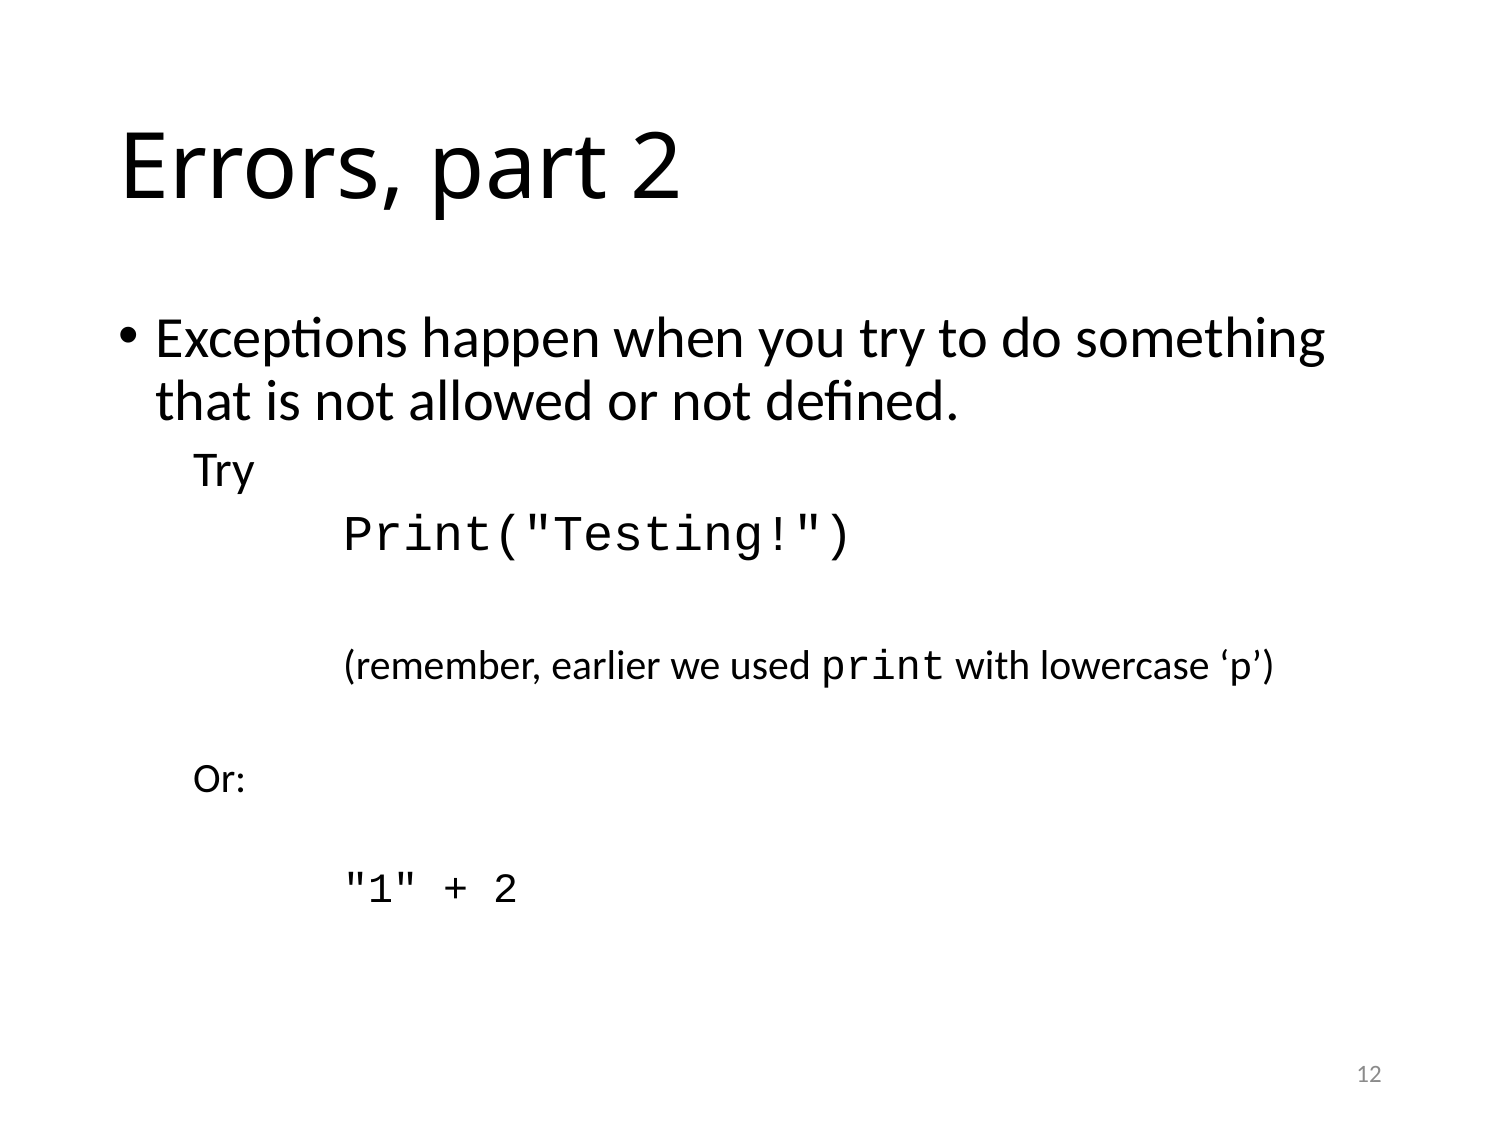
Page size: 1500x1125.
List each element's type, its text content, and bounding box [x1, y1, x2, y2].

title Errors, part 2 [103, 59, 1397, 278]
list Exceptions happen when you try to do something that is not allowed or not defined. Try Print("Testing!") (remember, earlier we used print with lowercase ‘p’) Or: "1" + 2 [103, 299, 1397, 1014]
slide_number 12 [1059, 1042, 1397, 1103]
